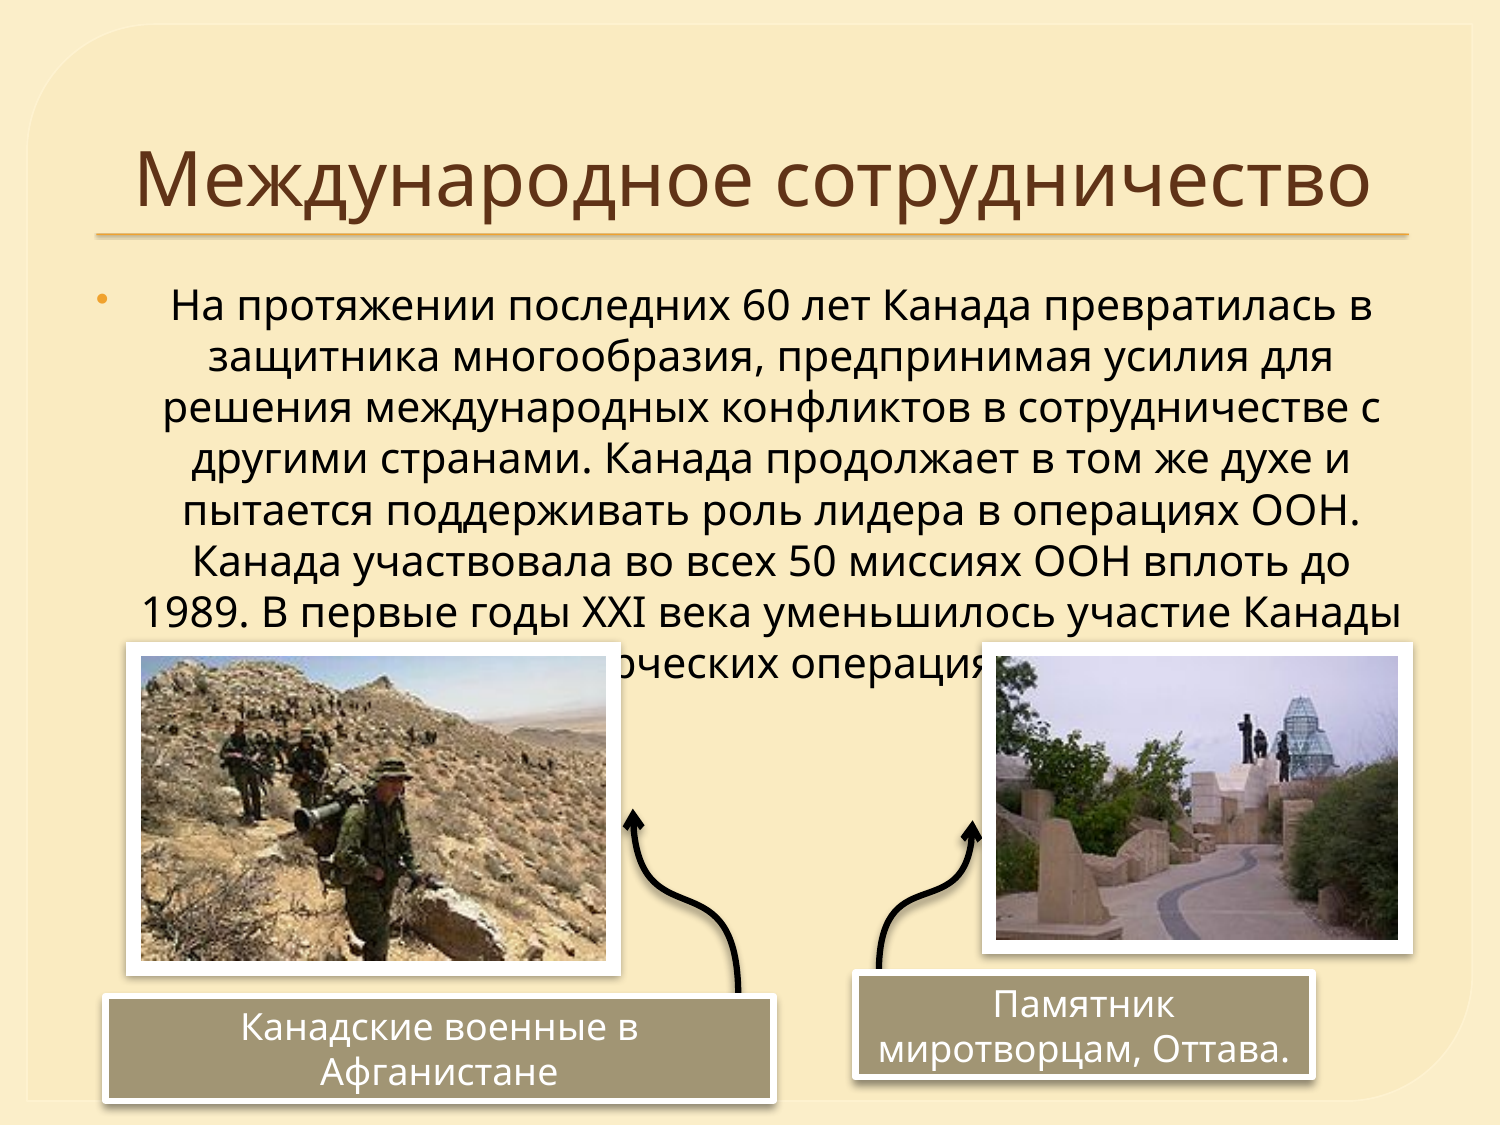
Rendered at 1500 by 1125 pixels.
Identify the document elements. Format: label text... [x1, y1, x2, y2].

list На протяжении последних 60 лет Канада превратилась в защитника многообразия, предпринимая усилия для решения международных конфликтов в сотрудничестве с другими странами. Канада продолжает в том же духе и пытается поддерживать роль лидера в операциях ООН. Канада участвовала во всех 50 миссиях ООН вплоть до 1989. В первые годы XXI века уменьшилось участие Канады в миротворческих операциях ООН. [75, 270, 1425, 704]
text_box Канадские военные в Афганистане [102, 993, 777, 1104]
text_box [612, 849, 780, 956]
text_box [849, 849, 989, 944]
picture [140, 656, 607, 962]
title Международное сотрудничество [75, 41, 1425, 230]
text_box Памятник миротворцам, Оттава. [852, 969, 1316, 1080]
picture [995, 655, 1399, 940]
